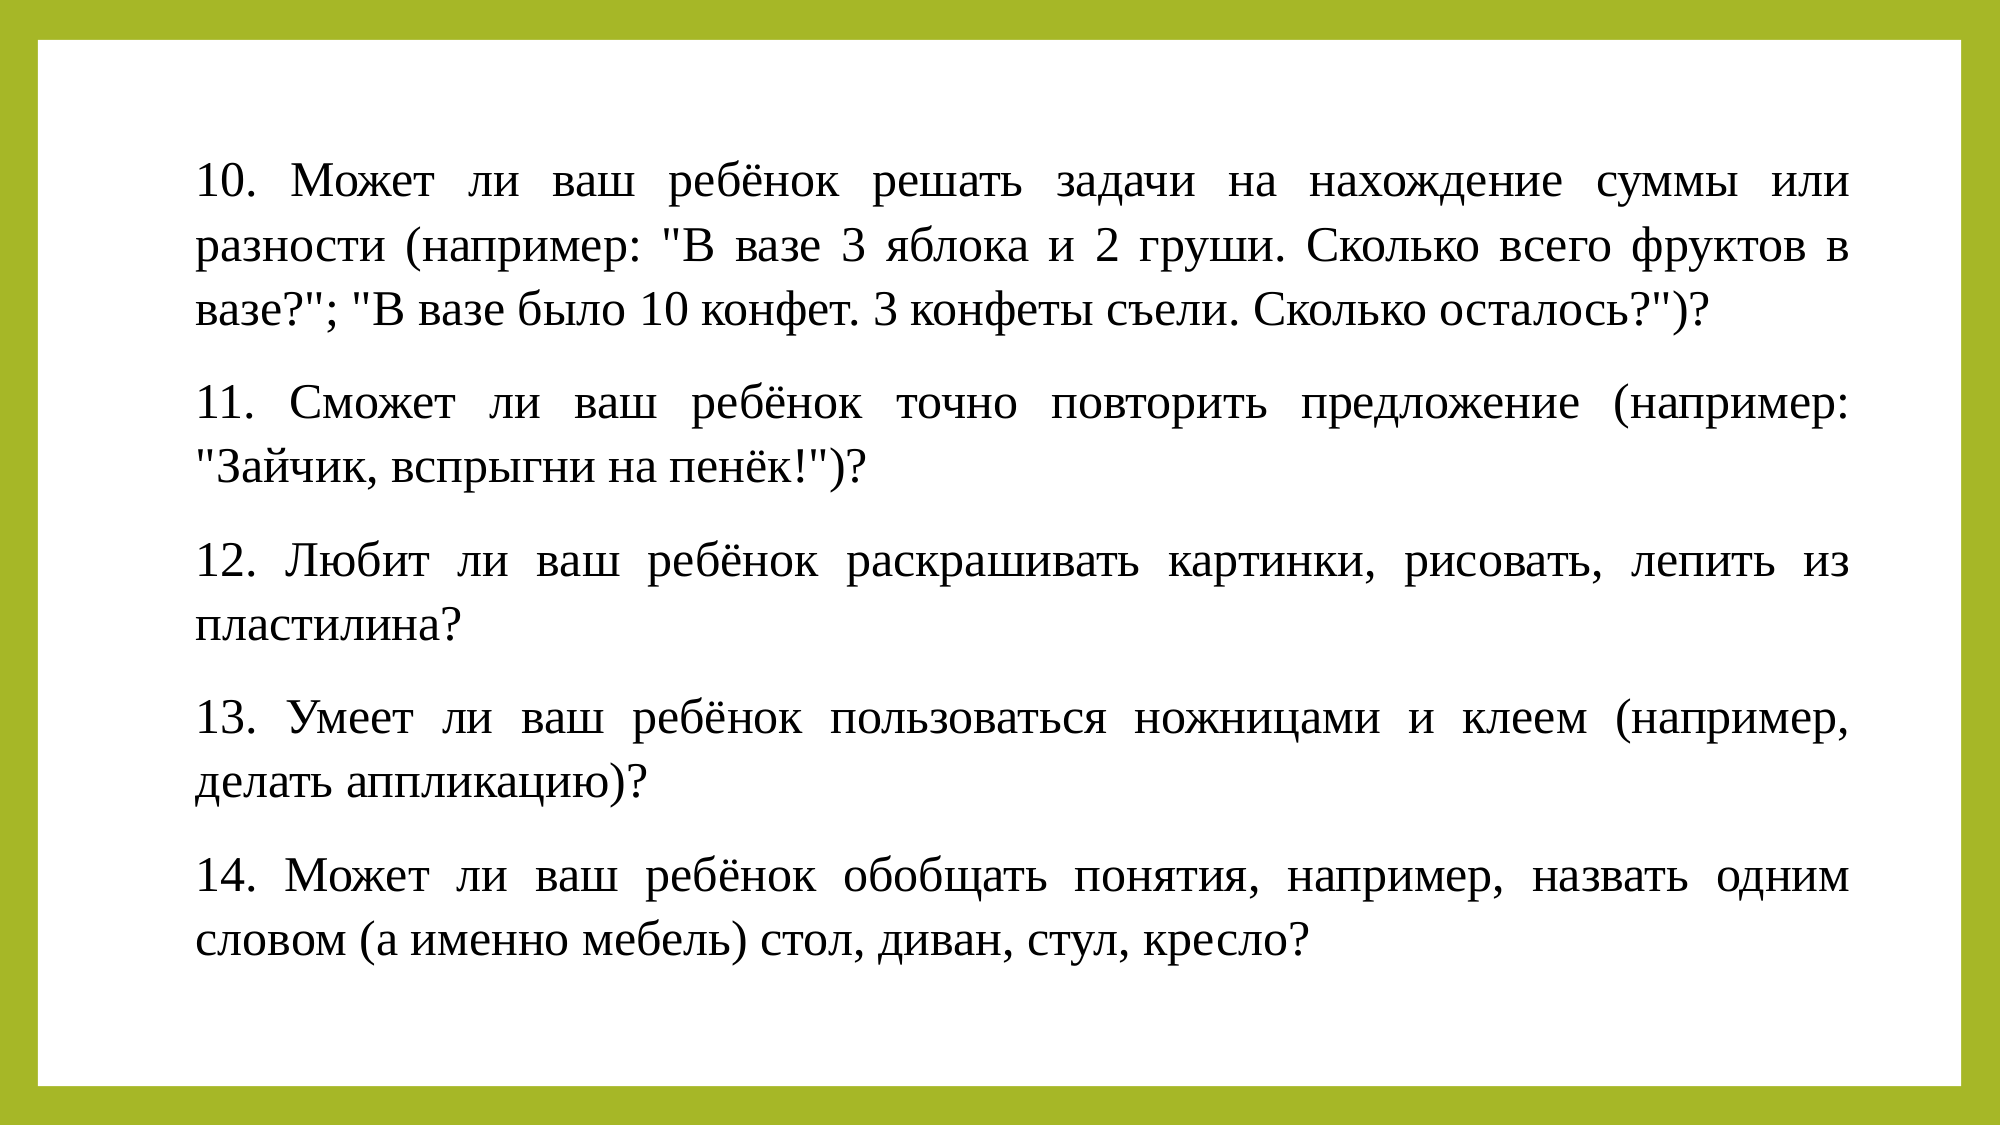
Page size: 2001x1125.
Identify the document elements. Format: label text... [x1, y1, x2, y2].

list 10. Может ли ваш ребёнок решать задачи на нахождение суммы или разности (например: "В вазе 3 яблока и 2 груши. Сколько всего фруктов в вазе?"; "В вазе было 10 конфет. 3 конфеты съели. Сколько осталось?")? 11. Сможет ли ваш ребёнок точно повторить предложение (например: "Зайчик, вспрыгни на пенёк!")? 12. Любит ли ваш ребёнок раскрашивать картинки, рисовать, лепить из пластилина? 13. Умеет ли ваш ребёнок пользоваться ножницами и клеем (например, делать аппликацию)? 14. Может ли ваш ребёнок обобщать понятия, например, назвать одним словом (а именно мебель) стол, диван, стул, кресло? [180, 135, 1866, 1050]
